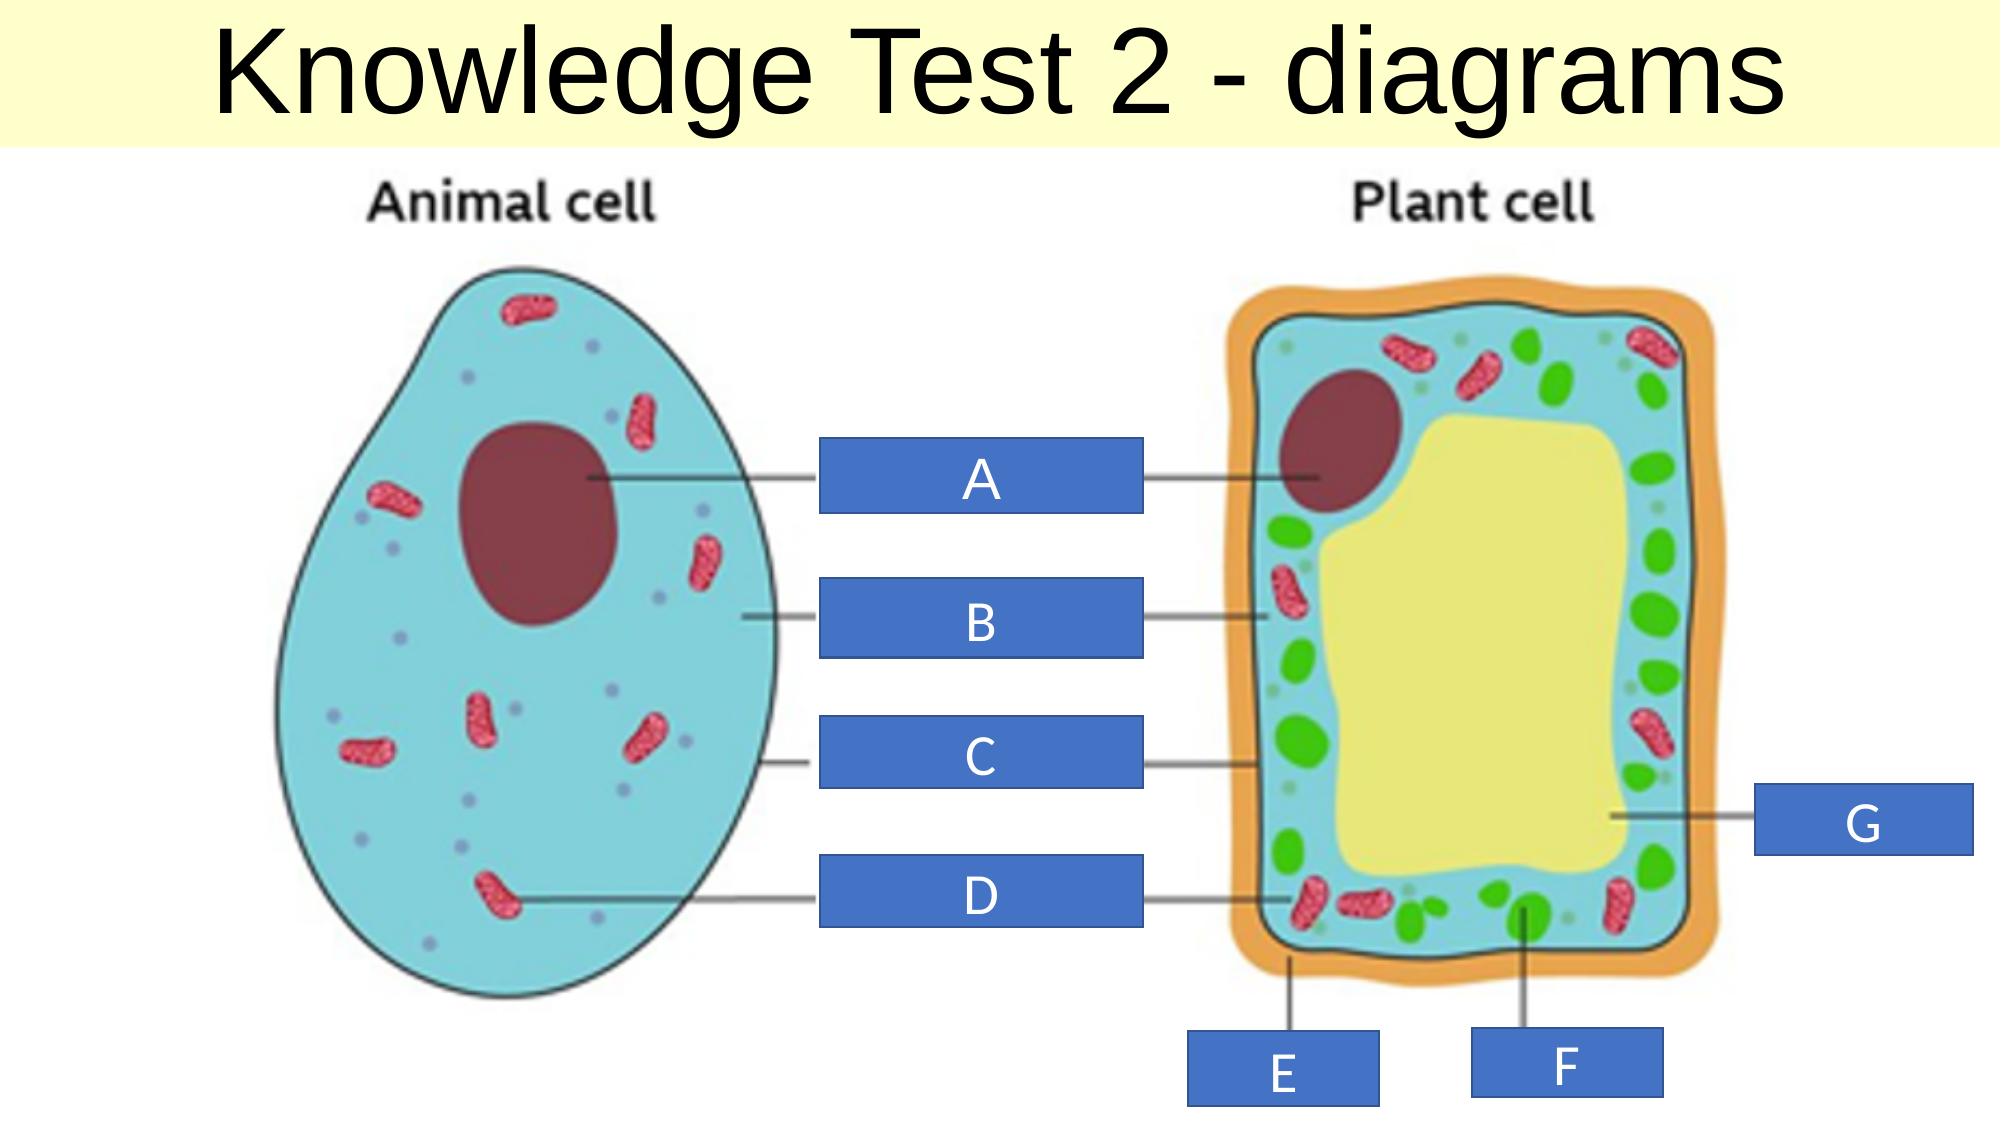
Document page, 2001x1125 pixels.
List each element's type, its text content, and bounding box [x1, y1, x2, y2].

text_box G [1756, 783, 1974, 856]
picture [244, 157, 1756, 1112]
title Knowledge Test 2 - diagrams [0, 0, 2000, 148]
